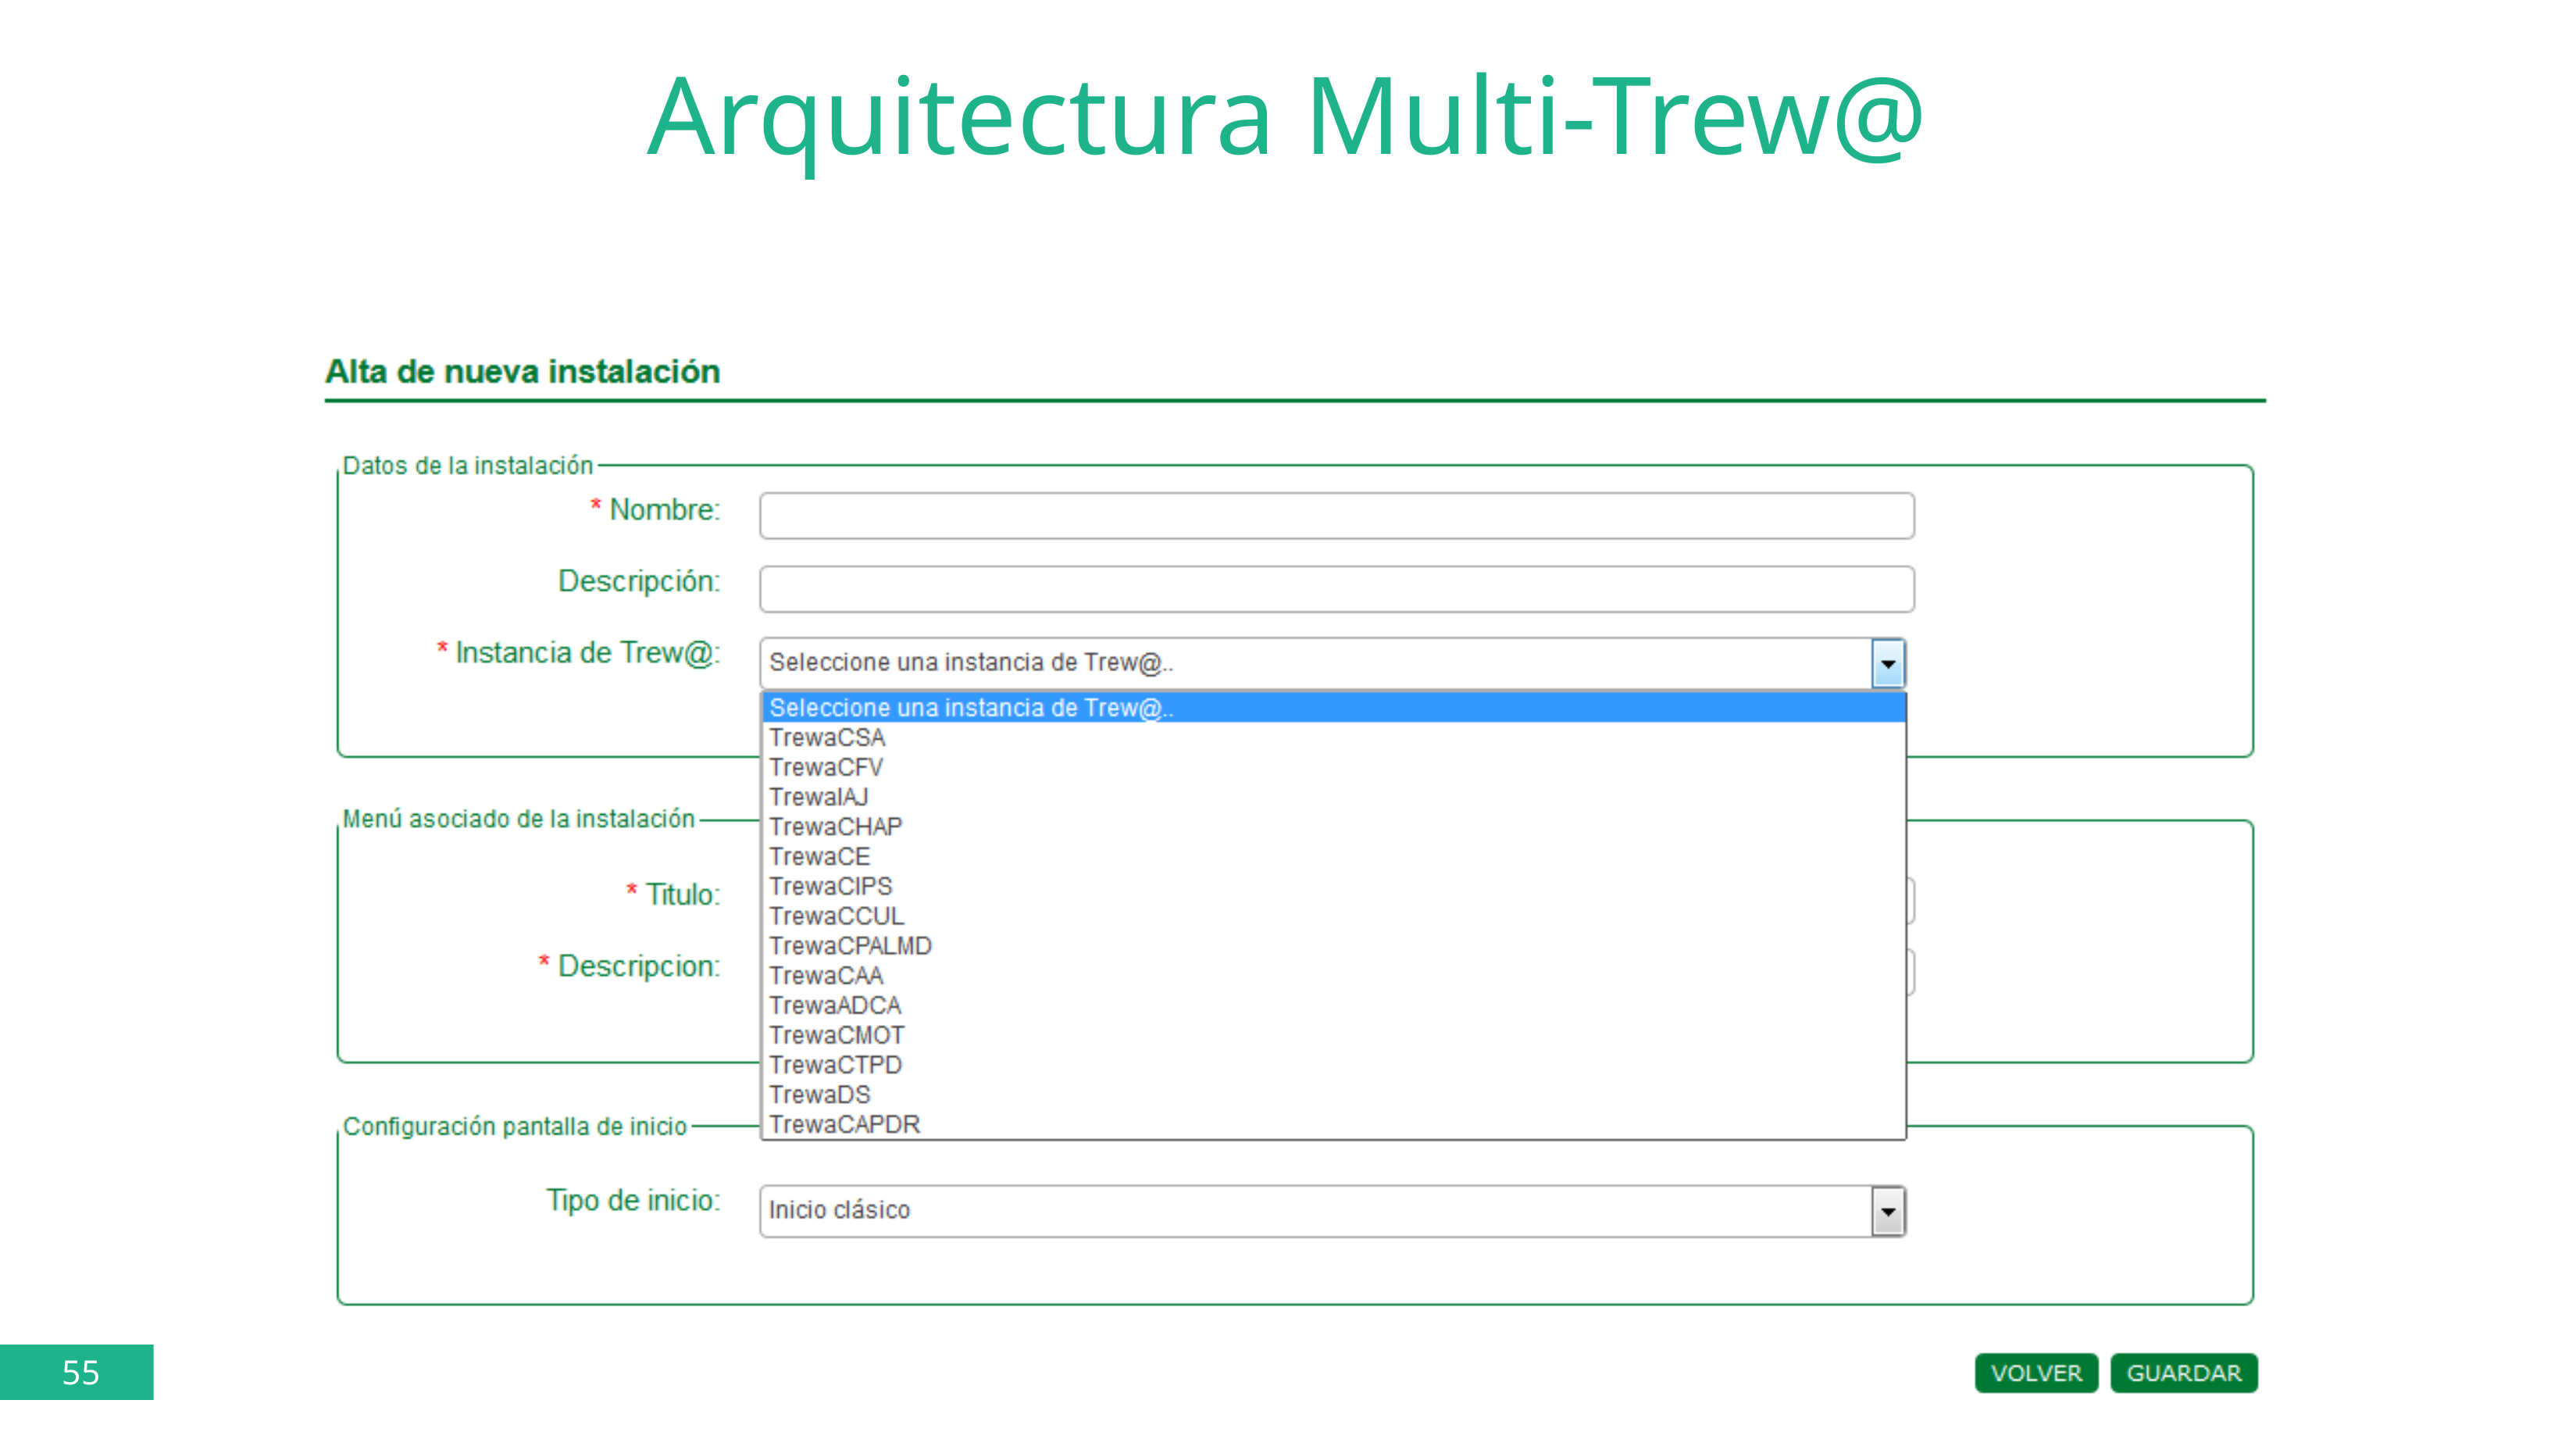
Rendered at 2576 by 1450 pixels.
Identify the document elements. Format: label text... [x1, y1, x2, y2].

text_box Arquitectura Multi-Trew@ [0, 41, 2576, 182]
picture [301, 343, 2275, 1404]
slide_number 55 [41, 1351, 112, 1394]
text_box [0, 1345, 154, 1400]
